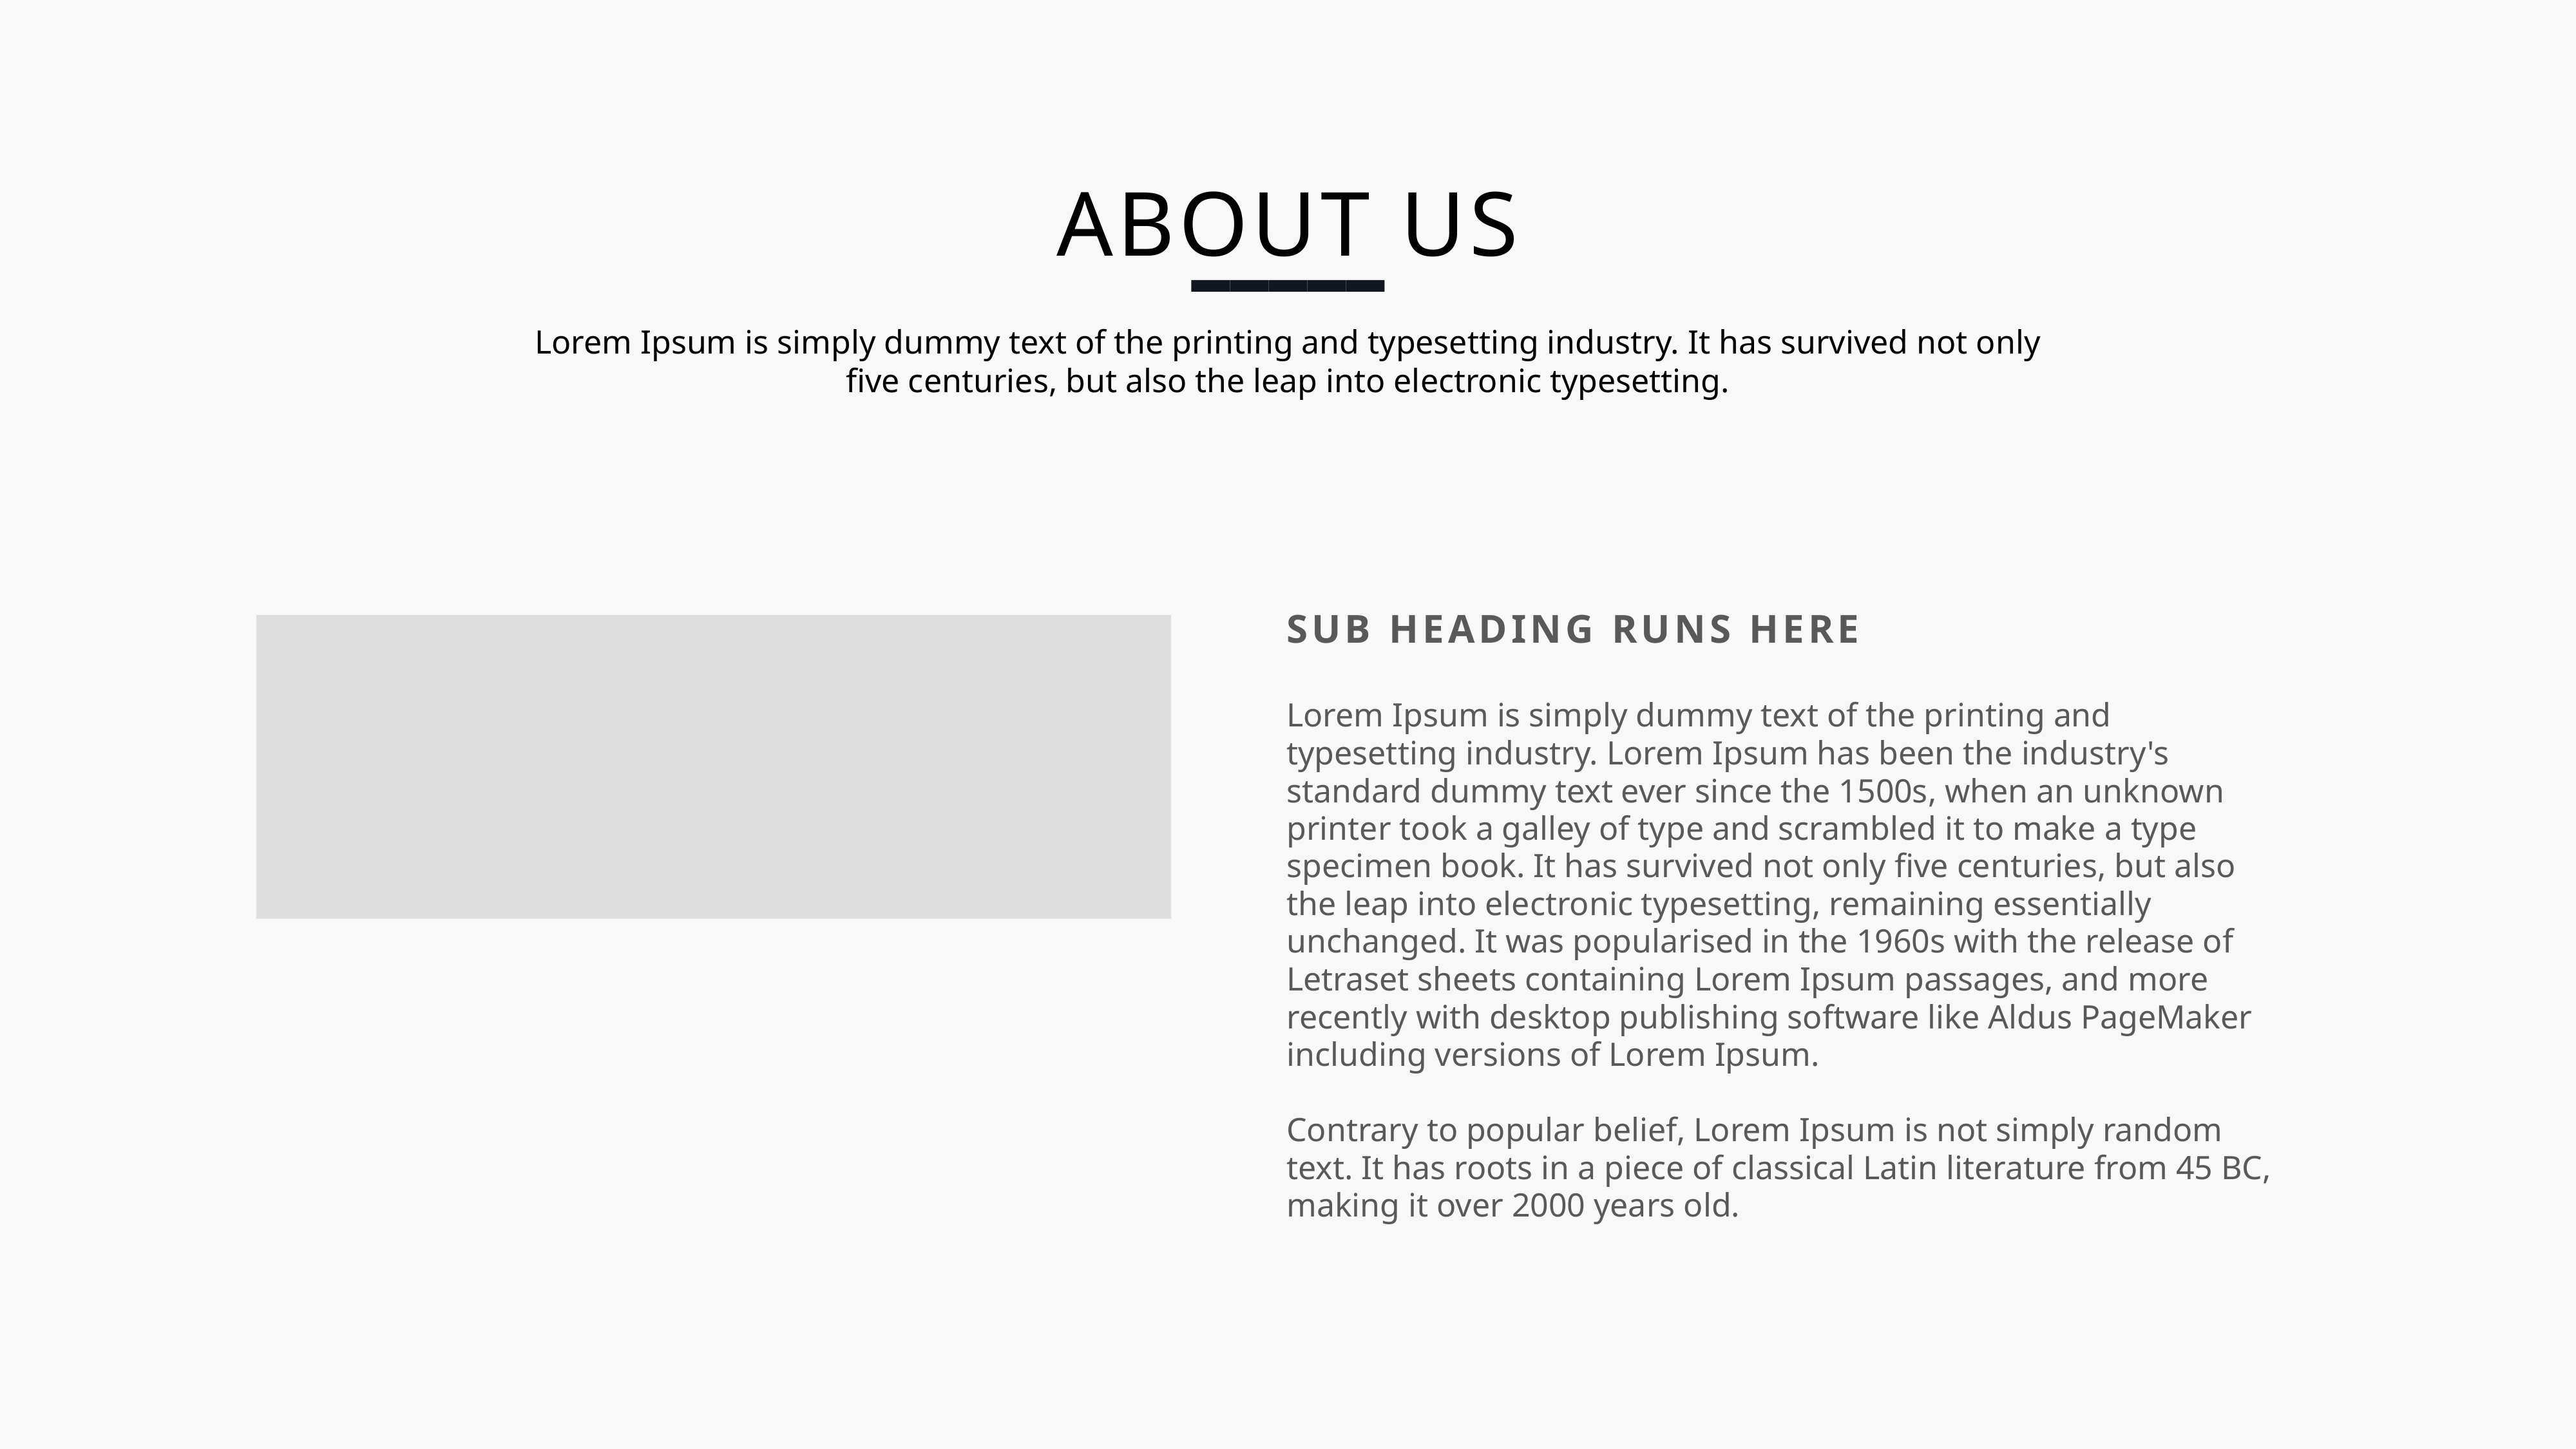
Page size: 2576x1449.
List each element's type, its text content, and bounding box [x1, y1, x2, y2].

picture [544, 578, 1134, 954]
list Lorem Ipsum is simply dummy text of the printing and typesetting industry. Lorem Ipsum has been the industry's standard dummy text ever since the 1500s, when an unknown printer took a galley of type and scrambled it to make a type specimen book. It has survived not only five centuries, but also the leap into electronic typesetting, remaining essentially unchanged. It was popularised in the 1960s with the release of Letraset sheets containing Lorem Ipsum passages, and more recently with desktop publishing software like Aldus PageMaker including versions of Lorem Ipsum. Contrary to popular belief, Lorem Ipsum is not simply random text. It has roots in a piece of classical Latin literature from 45 BC, making it over 2000 years old. [1286, 696, 2274, 1265]
text_box ABOUT US [128, 164, 2448, 278]
text_box Lorem Ipsum is simply dummy text of the printing and typesetting industry. It has survived not only five centuries, but also the leap into electronic typesetting. [506, 316, 2070, 404]
list SUB HEADING RUNS HERE [1286, 604, 1915, 653]
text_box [1191, 279, 1385, 292]
